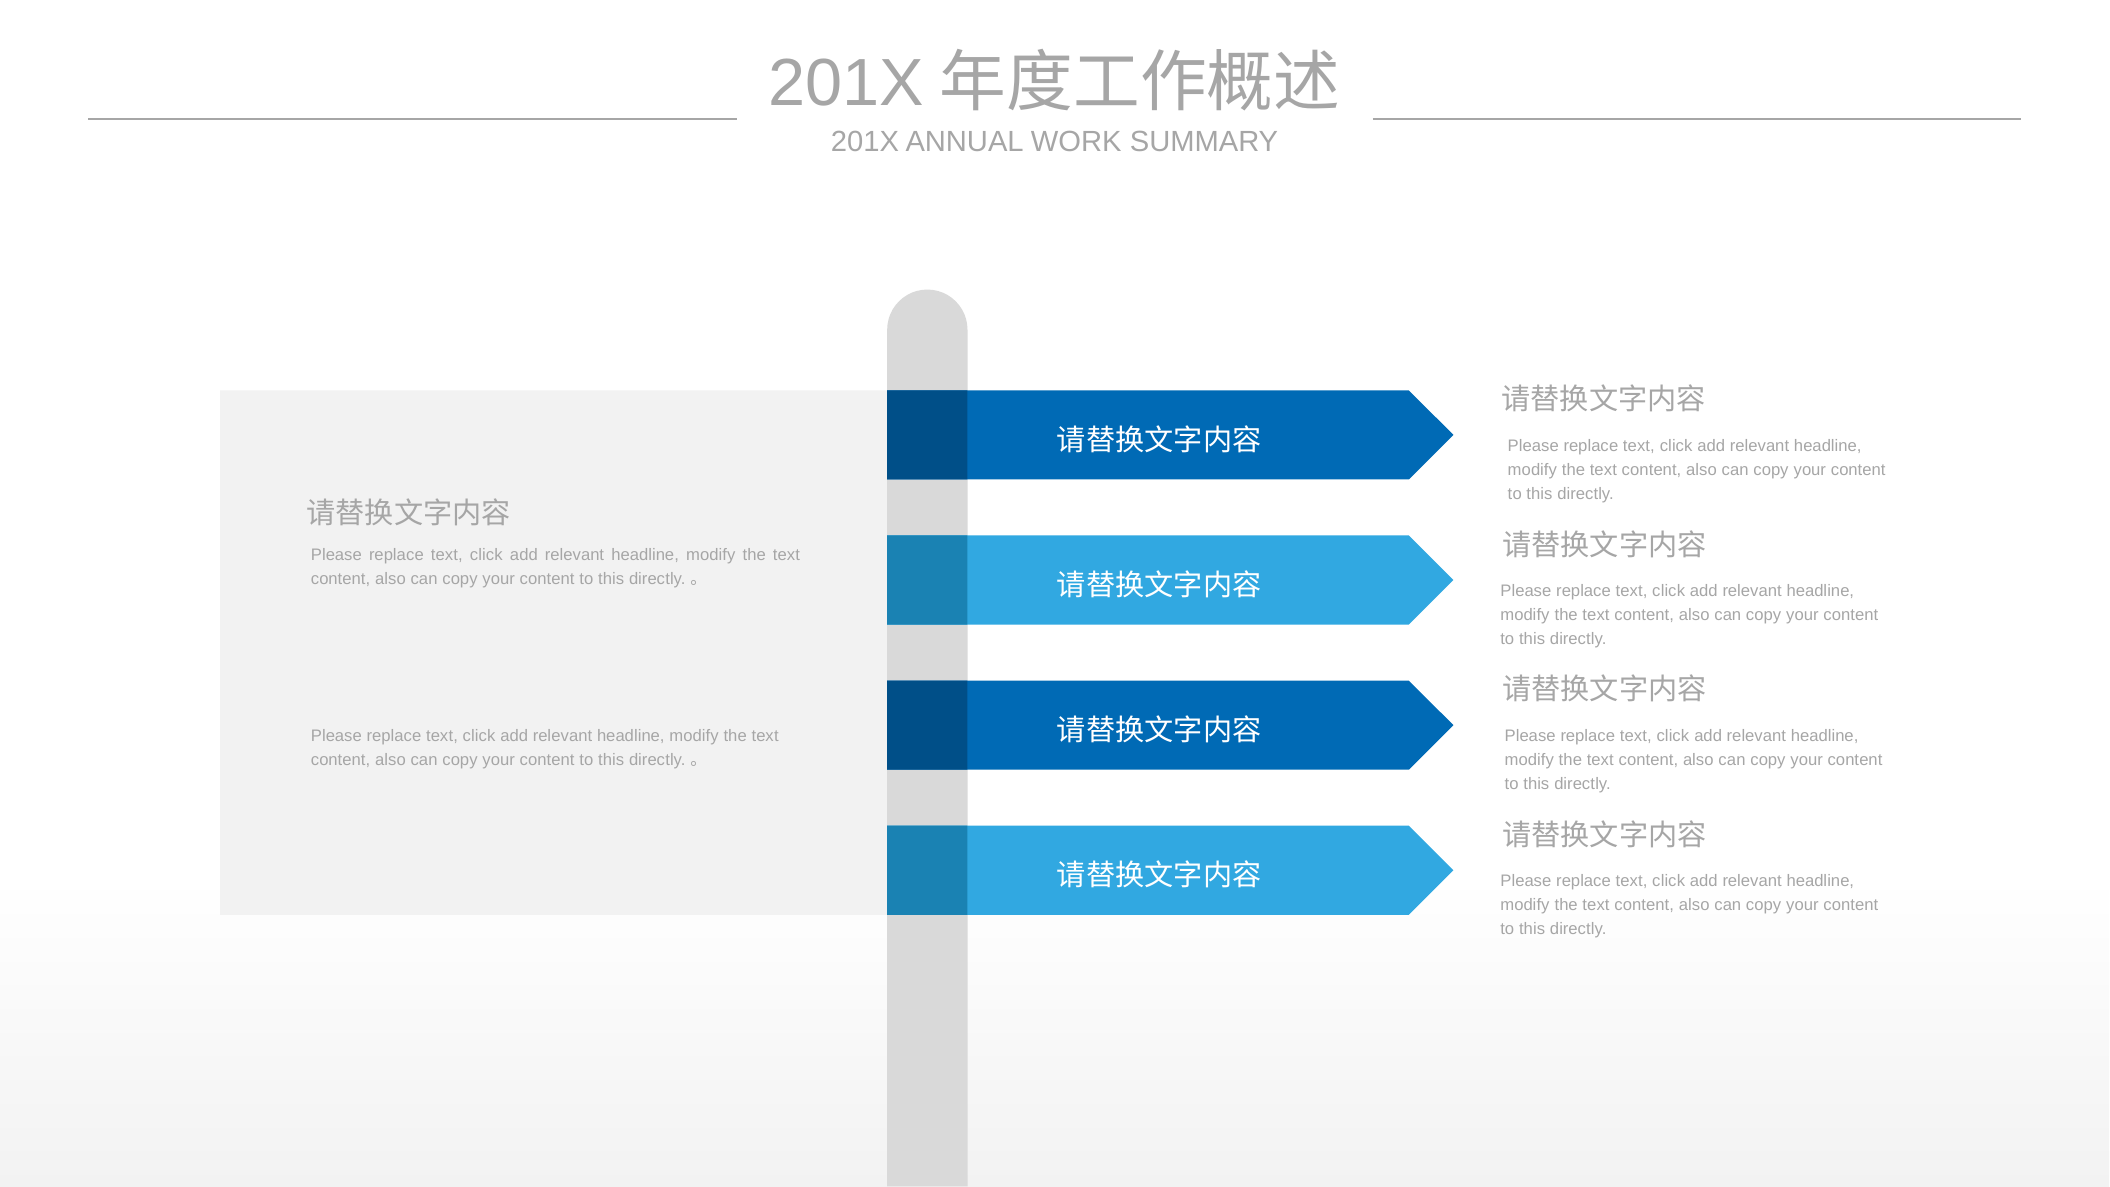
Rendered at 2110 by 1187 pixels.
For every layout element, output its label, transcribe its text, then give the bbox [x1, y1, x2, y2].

text_box [887, 770, 969, 825]
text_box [1485, 801, 1896, 945]
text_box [887, 535, 1454, 625]
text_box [1485, 511, 1896, 655]
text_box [1485, 366, 1903, 510]
text_box [886, 915, 969, 1187]
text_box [887, 825, 1454, 915]
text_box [887, 680, 1454, 770]
text_box [887, 480, 969, 535]
text_box 201X年度工作概述 [730, 38, 1379, 119]
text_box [887, 390, 1454, 480]
text_box [886, 288, 969, 390]
text_box [887, 625, 969, 680]
text_box 201X ANNUAL WORK SUMMARY [824, 122, 1285, 158]
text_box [1485, 656, 1900, 800]
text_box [220, 390, 887, 915]
